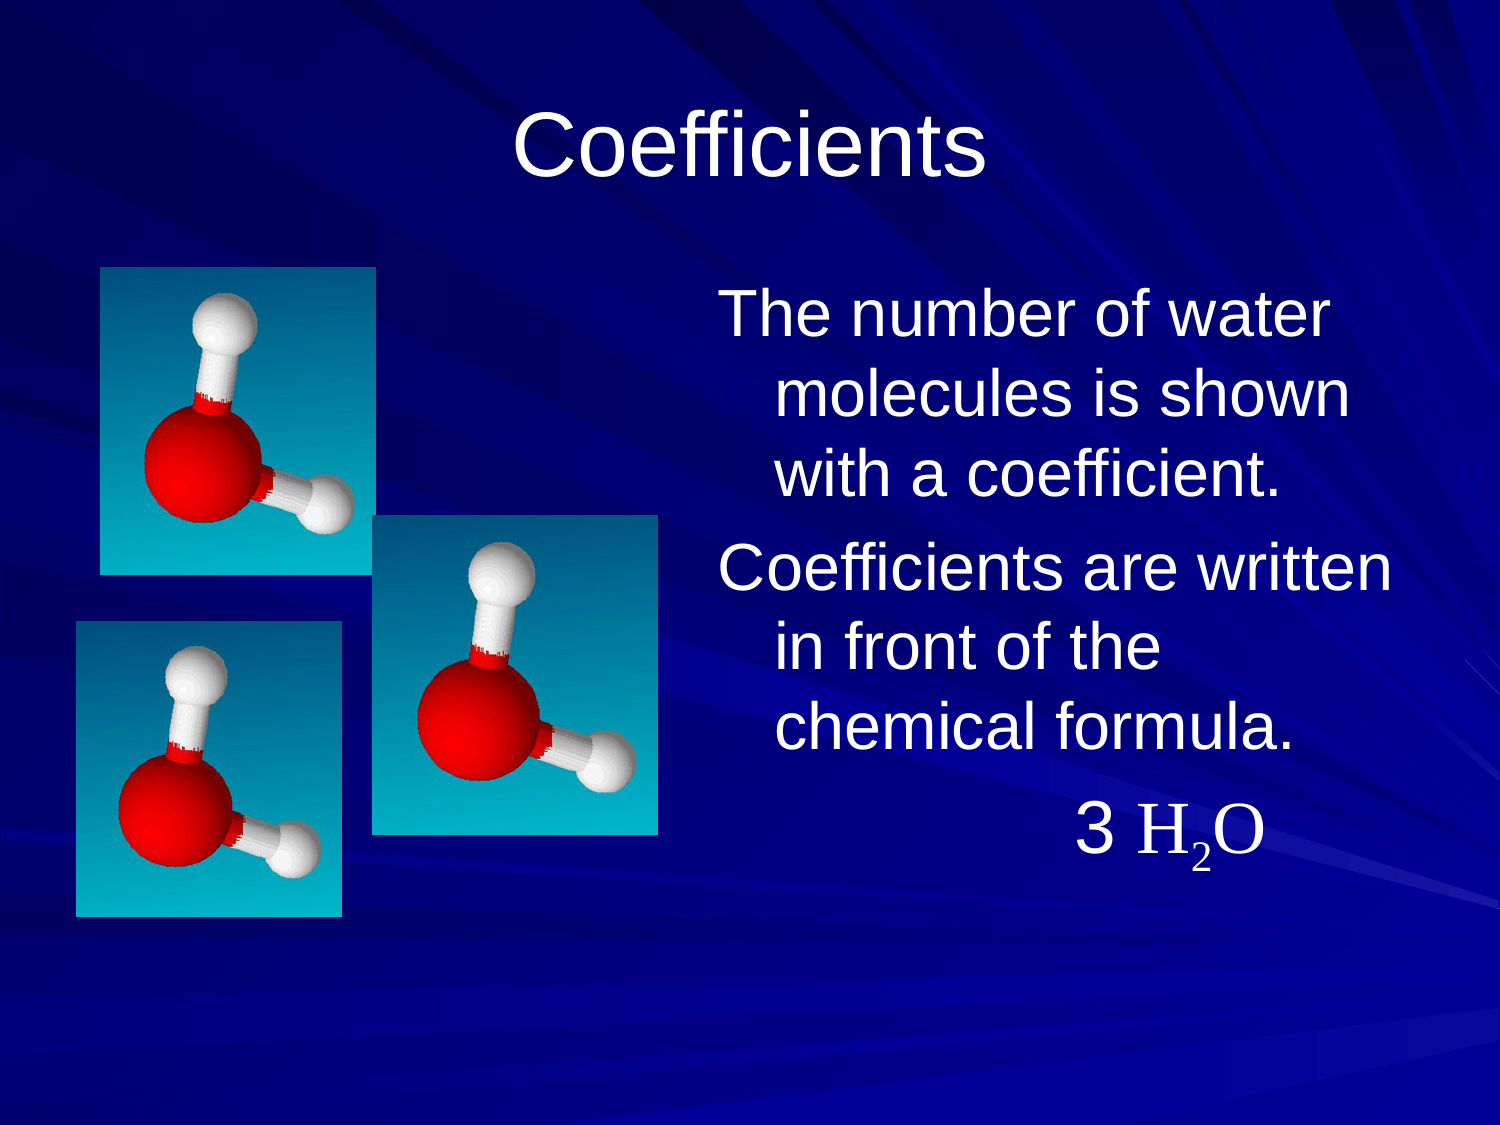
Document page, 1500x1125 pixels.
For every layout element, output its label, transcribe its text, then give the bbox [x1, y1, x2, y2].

picture [371, 543, 658, 835]
picture [100, 266, 217, 274]
picture [76, 629, 104, 635]
picture [76, 621, 189, 628]
picture [100, 276, 129, 281]
picture [76, 647, 342, 918]
picture [100, 294, 493, 575]
title Coefficients [74, 45, 1426, 234]
list The number of water molecules is shown with a coefficient. Coefficients are written in front of the chemical formula. 3 H2O [702, 262, 1426, 1006]
